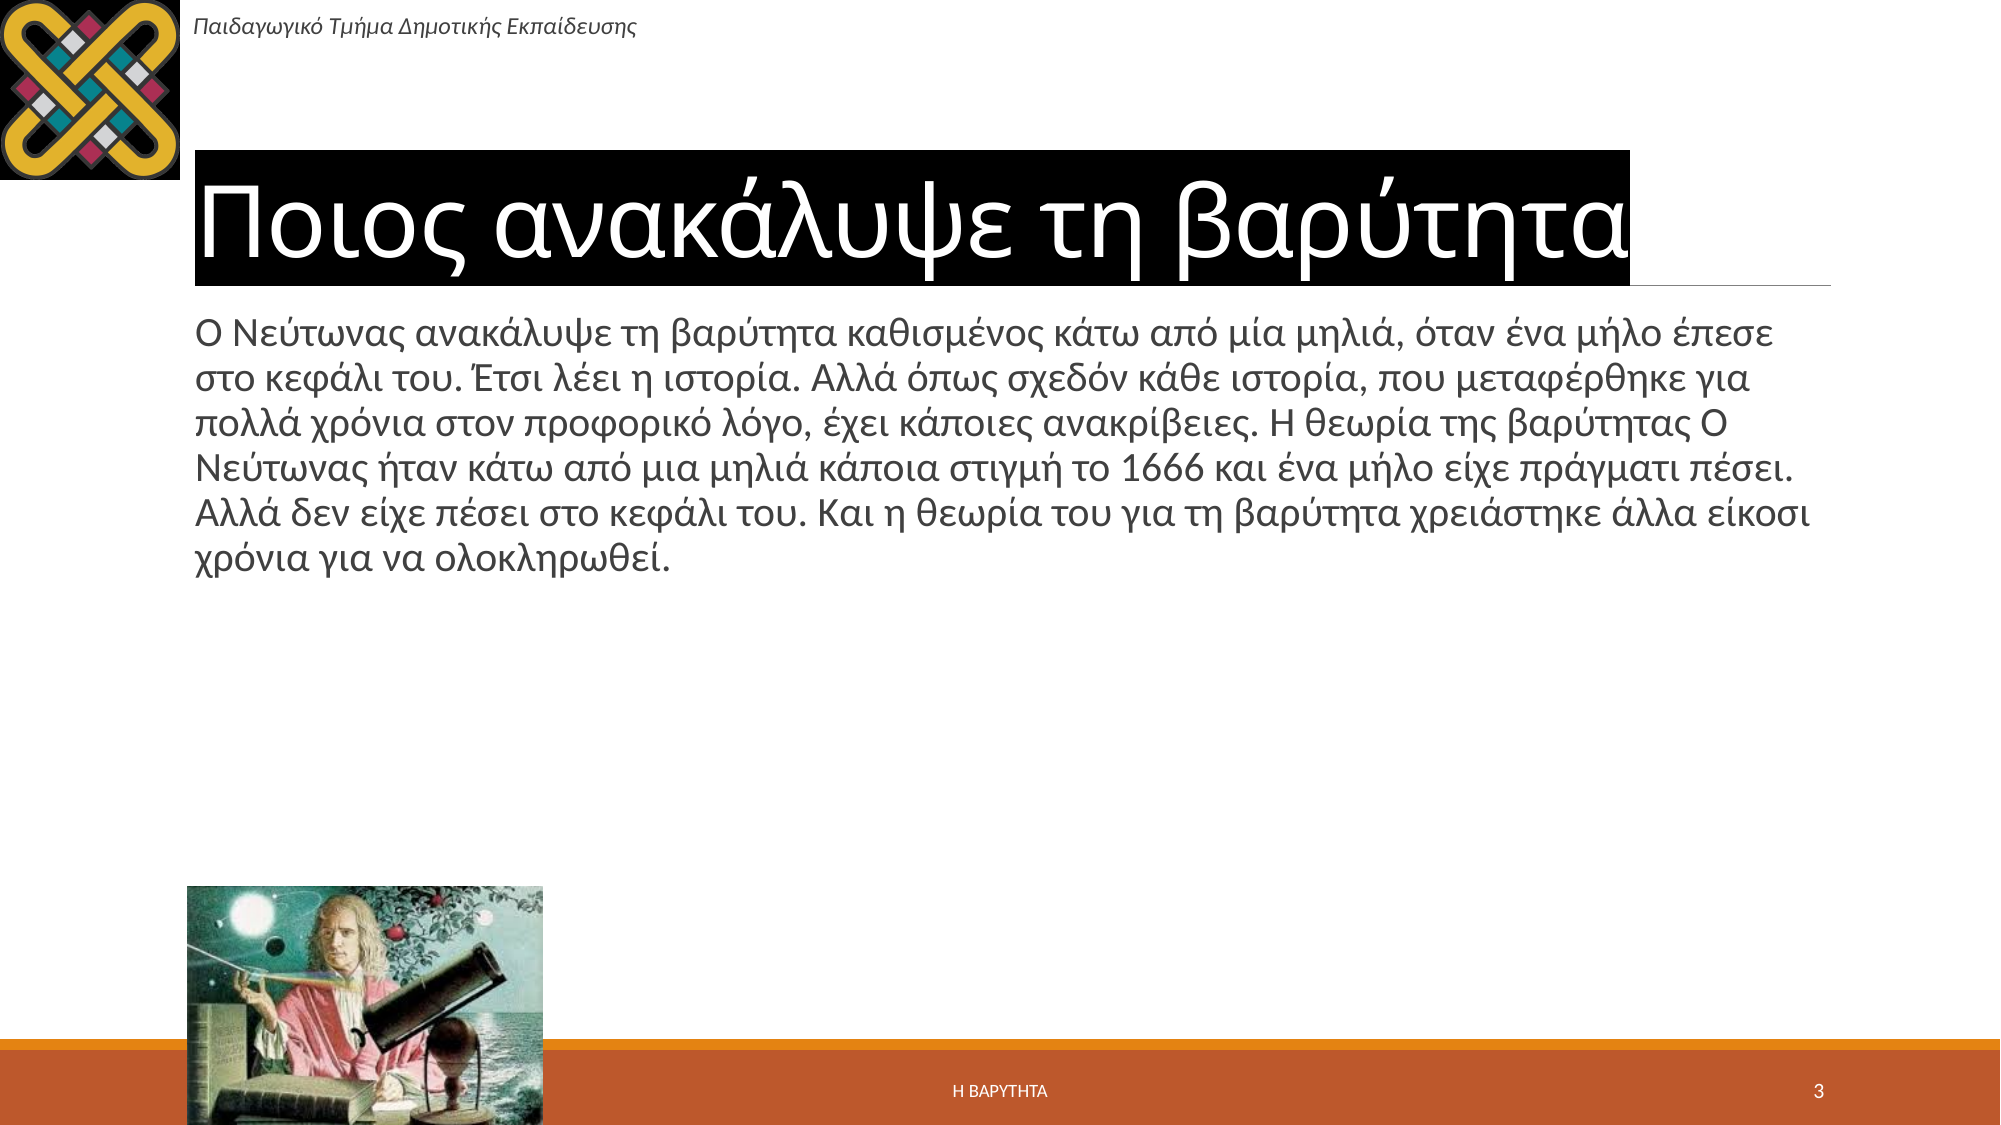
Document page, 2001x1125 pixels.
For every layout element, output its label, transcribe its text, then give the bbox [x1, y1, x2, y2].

picture [0, 0, 180, 180]
list Ο Νεύτωνας ανακάλυψε τη βαρύτητα καθισμένος κάτω από μία μηλιά, όταν ένα μήλο έπεσε στο κεφάλι του. Έτσι λέει η ιστορία. Αλλά όπως σχεδόν κάθε ιστορία, που μεταφέρθηκε για πολλά χρόνια στον προφορικό λόγο, έχει κάποιες ανακρίβειες. Η θεωρία της βαρύτητας Ο Νεύτωνας ήταν κάτω από μια μηλιά κάποια στιγμή το 1666 και ένα μήλο είχε πράγματι πέσει. Αλλά δεν είχε πέσει στο κεφάλι του. Και η θεωρία του για τη βαρύτητα χρειάστηκε άλλα είκοσι χρόνια για να ολοκληρωθεί. [180, 302, 1830, 963]
list Παιδαγωγικό Τμήμα Δημοτικής Εκπαίδευσης [179, 5, 957, 48]
footer Η Βαρύτητα [604, 1059, 1396, 1120]
title Ποιος ανακάλυψε τη βαρύτητα [180, 47, 1830, 285]
slide_number 3 [1624, 1059, 1840, 1120]
picture [187, 963, 543, 1125]
